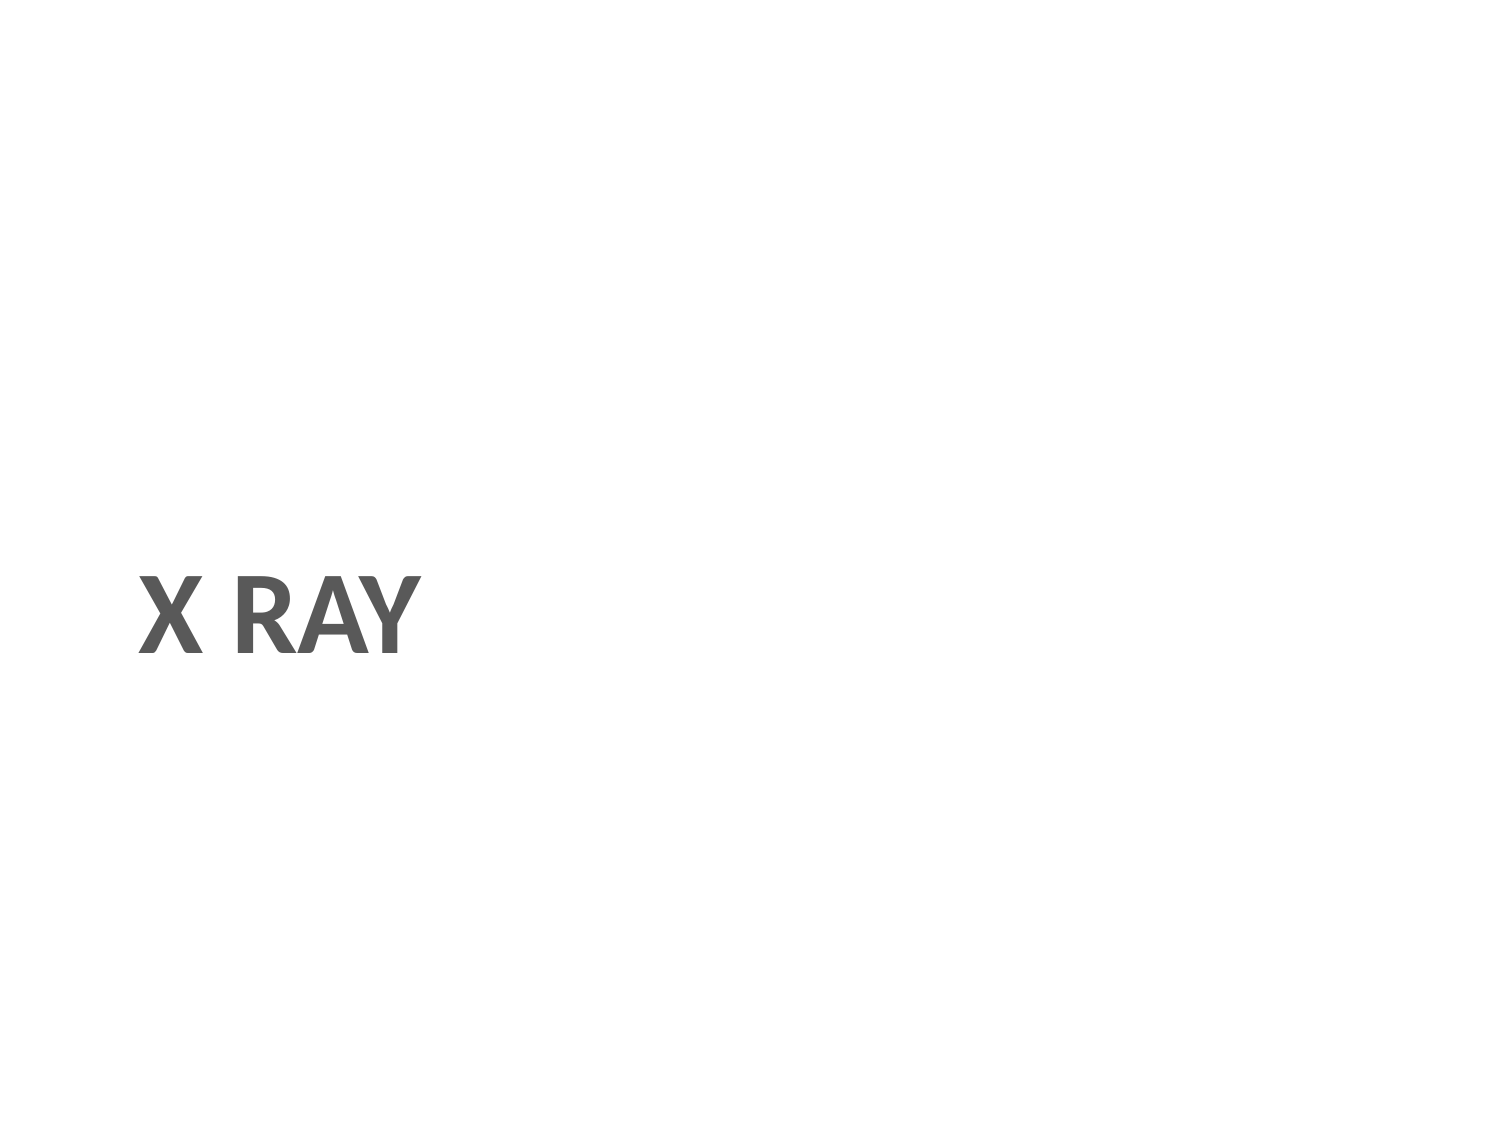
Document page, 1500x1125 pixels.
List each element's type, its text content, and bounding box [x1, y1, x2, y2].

title X RAY [123, 527, 1312, 751]
